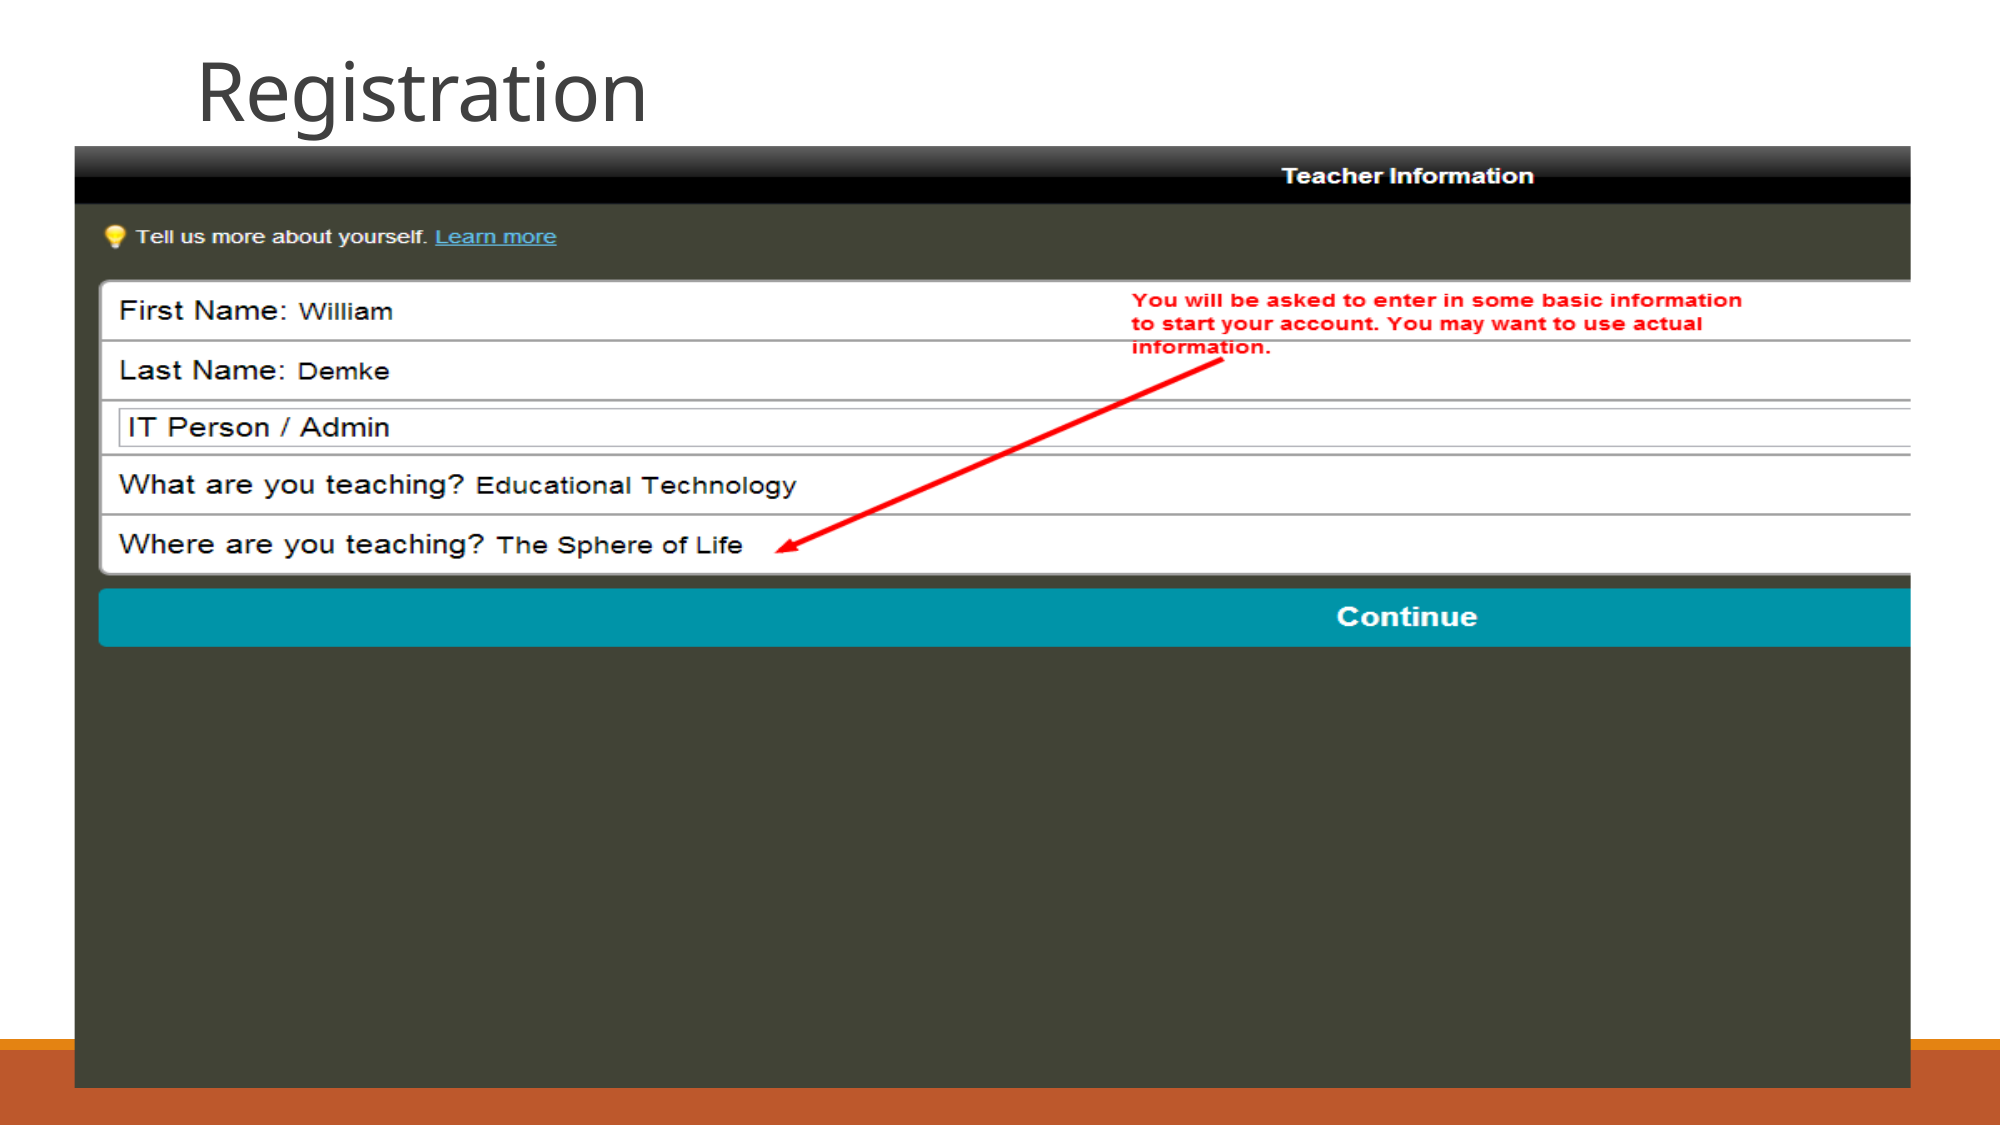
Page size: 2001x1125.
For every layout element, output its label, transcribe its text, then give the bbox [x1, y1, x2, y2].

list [73, 145, 1912, 1089]
title Registration [180, 47, 1830, 142]
